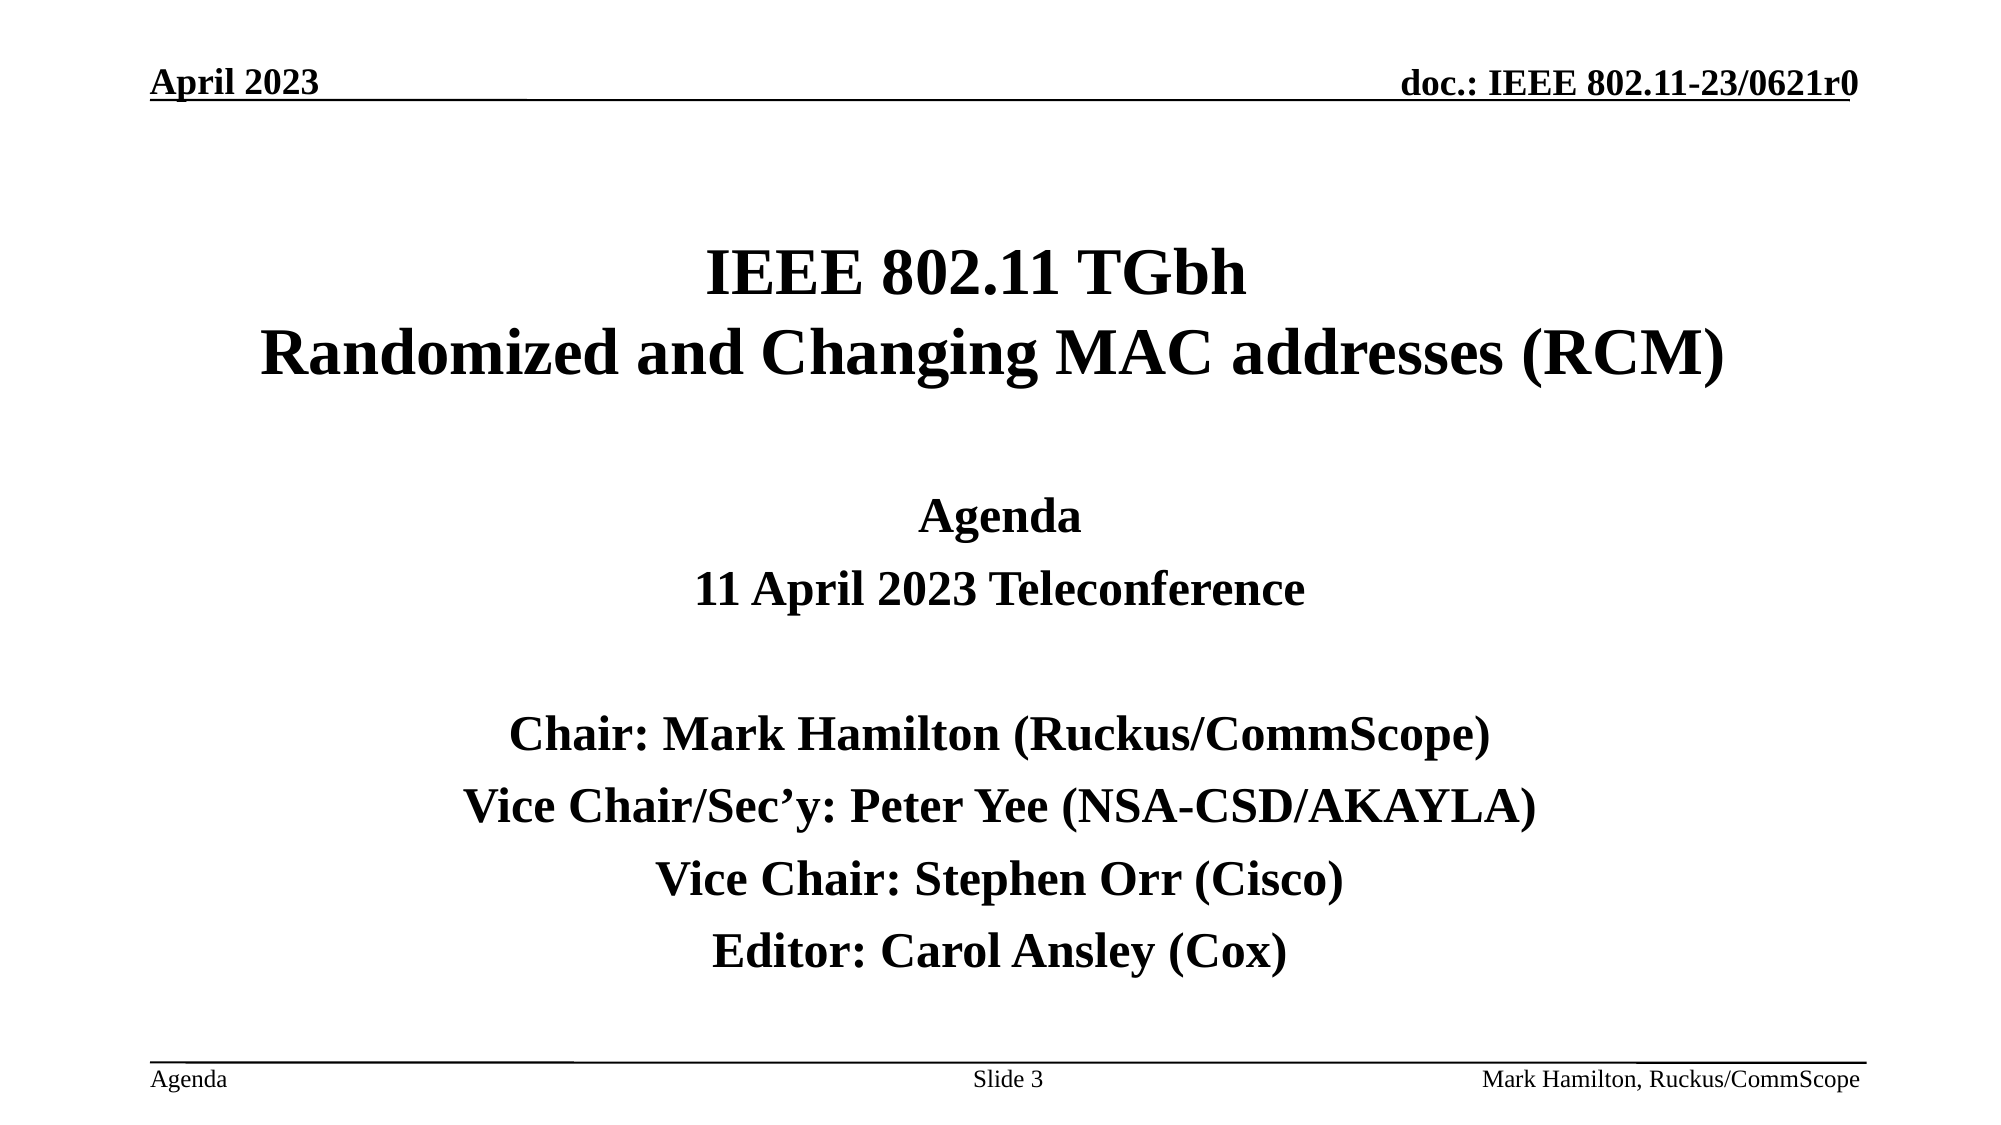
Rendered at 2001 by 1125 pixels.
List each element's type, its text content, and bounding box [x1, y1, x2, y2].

title IEEE 802.11 TGbh Randomized and Changing MAC addresses (RCM) [112, 187, 1876, 429]
slide_number Slide 3 [950, 1061, 1067, 1123]
subtitle Agenda 11 April 2023 Teleconference Chair: Mark Hamilton (Ruckus/CommScope) Vice Chair/Sec’y: Peter Yee (NSA-CSD/AKAYLA) Vice Chair: Stephen Orr (Cisco) Editor: Carol Ansley (Cox) [299, 474, 1701, 763]
